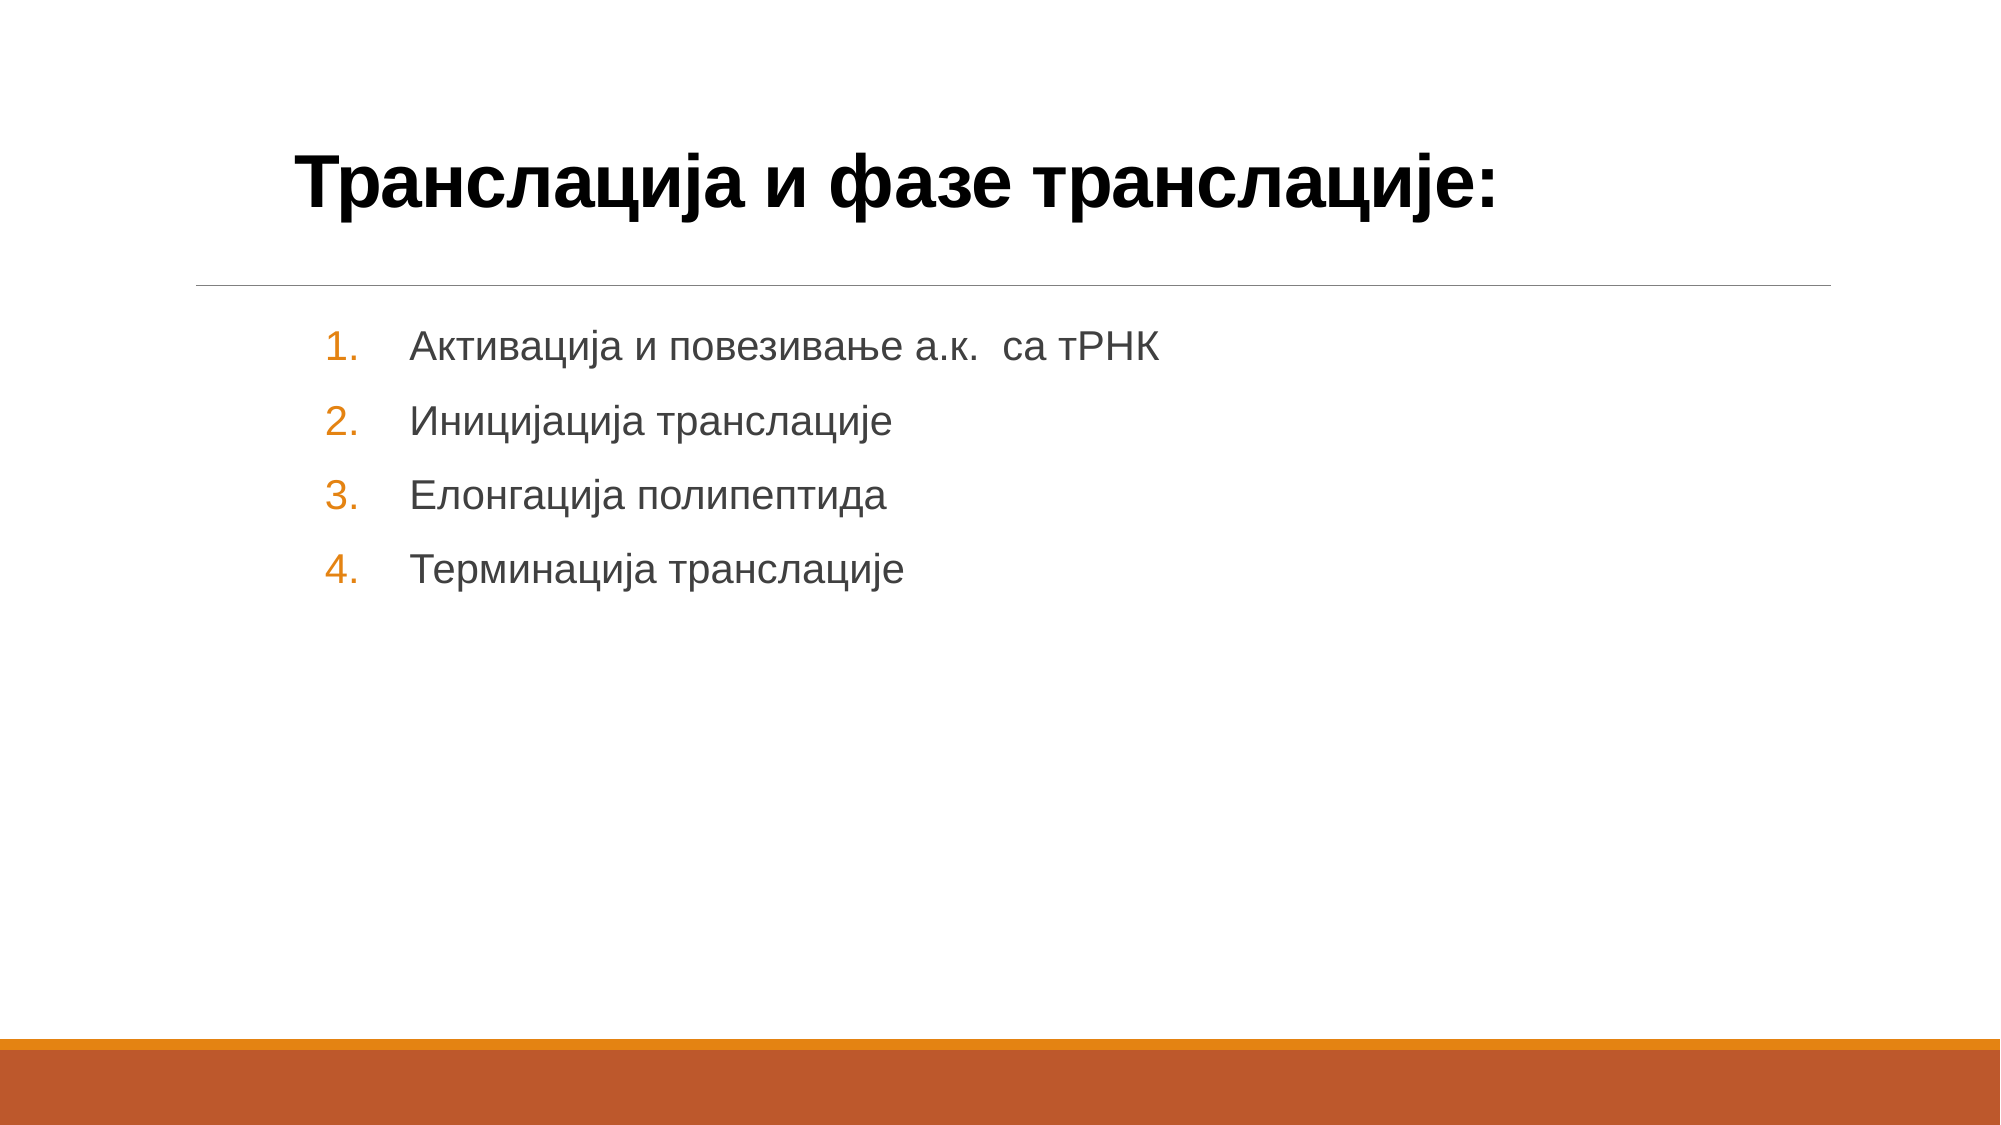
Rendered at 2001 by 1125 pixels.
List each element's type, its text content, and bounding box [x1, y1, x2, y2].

list Активација и повезивање а.к. са тРНК Иницијација транслације Елонгација полипептида Терминација транслације [324, 317, 1675, 752]
title Транслација и фазе транслације: [279, 113, 1630, 231]
